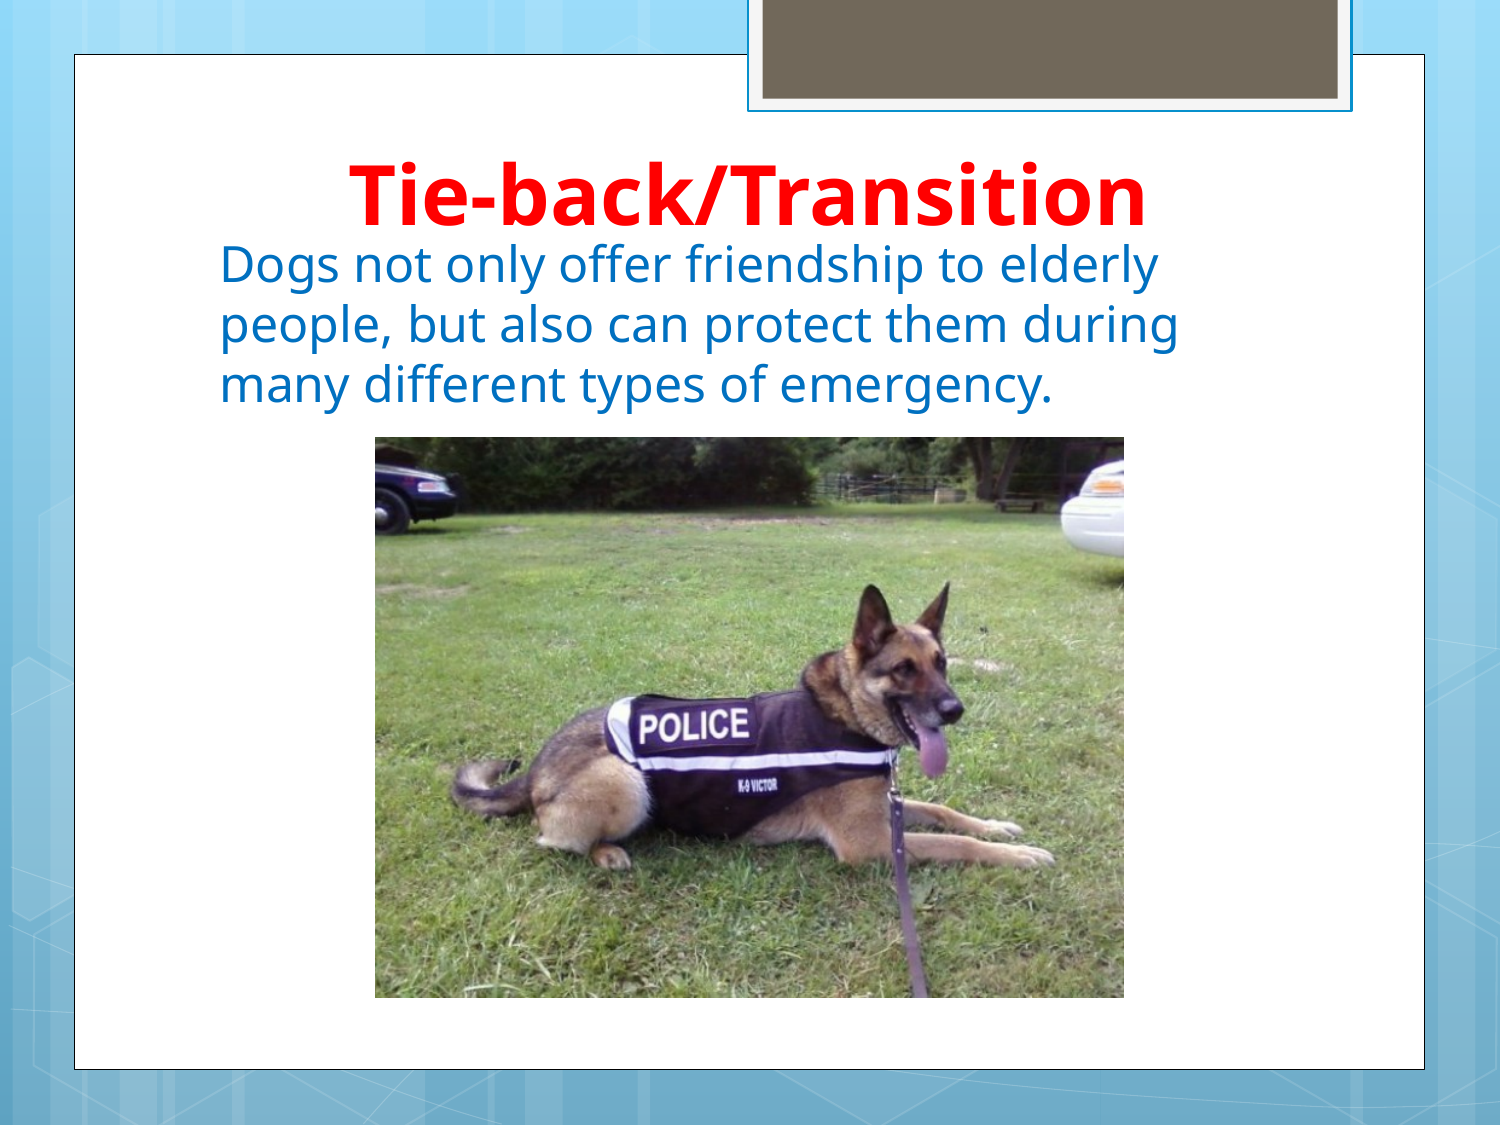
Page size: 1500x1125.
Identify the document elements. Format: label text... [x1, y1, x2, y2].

picture [374, 437, 1124, 998]
list Dogs not only offer friendship to elderly people, but also can protect them during many different types of emergency. [193, 224, 1305, 801]
title Tie-back/Transition [172, 62, 1326, 250]
